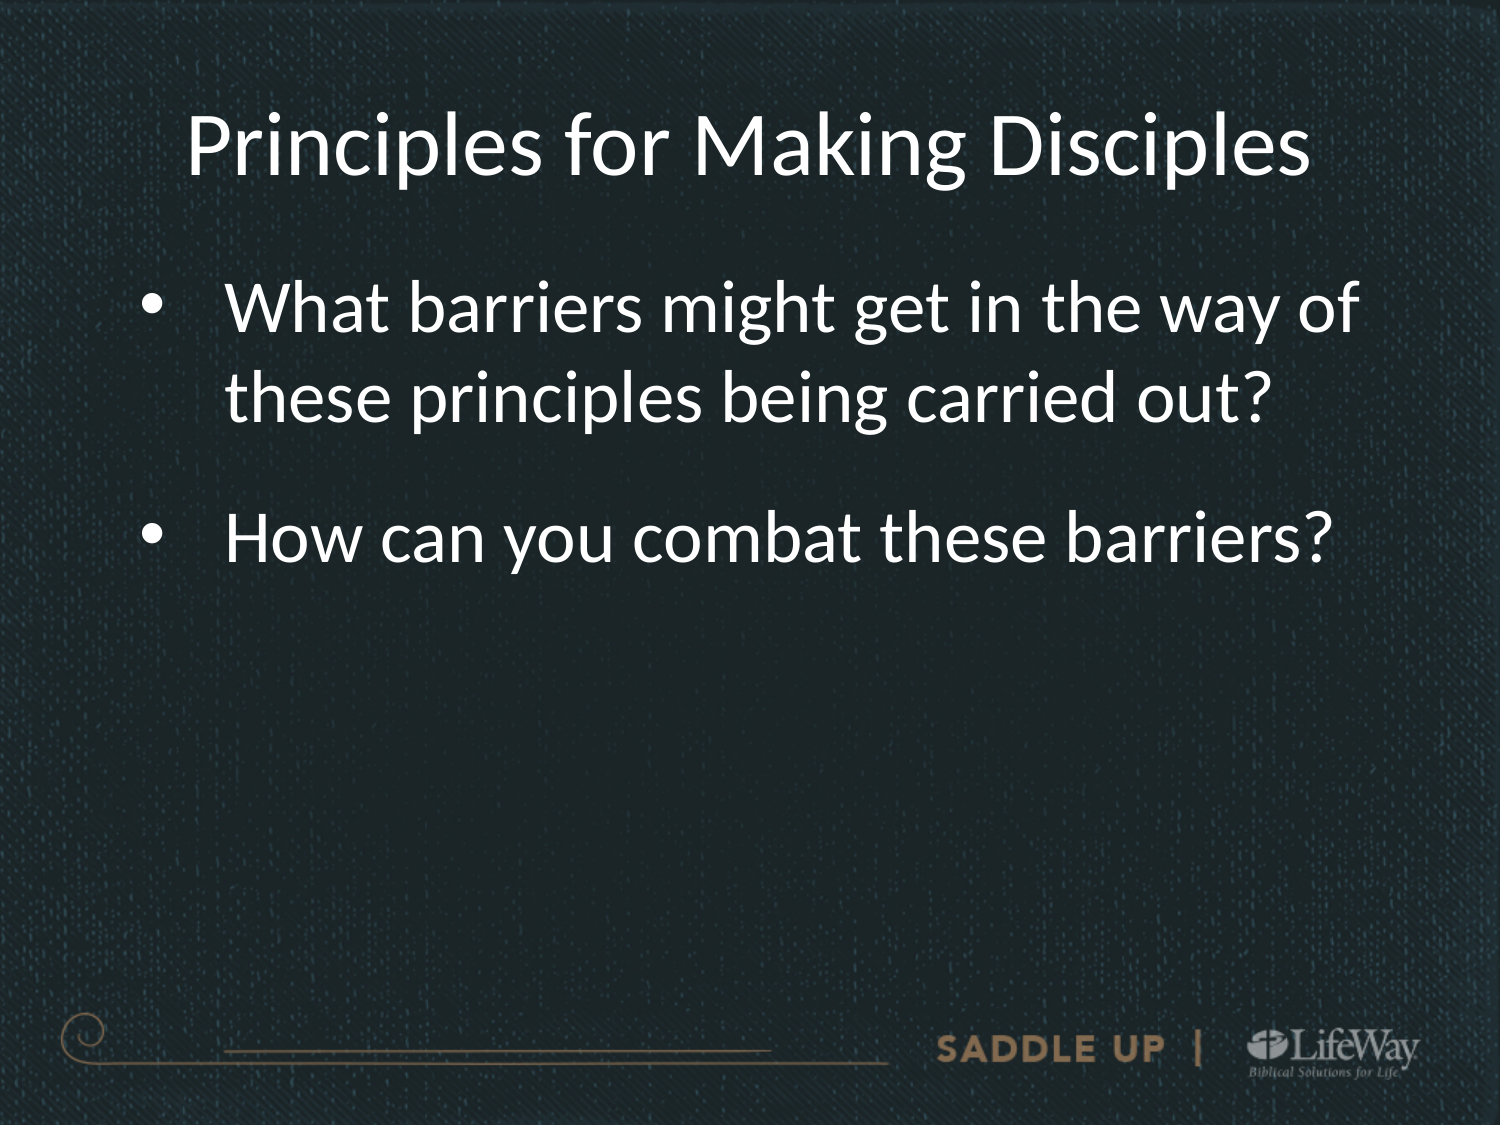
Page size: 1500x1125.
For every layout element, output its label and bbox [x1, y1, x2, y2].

list [0, 0, 1500, 1125]
